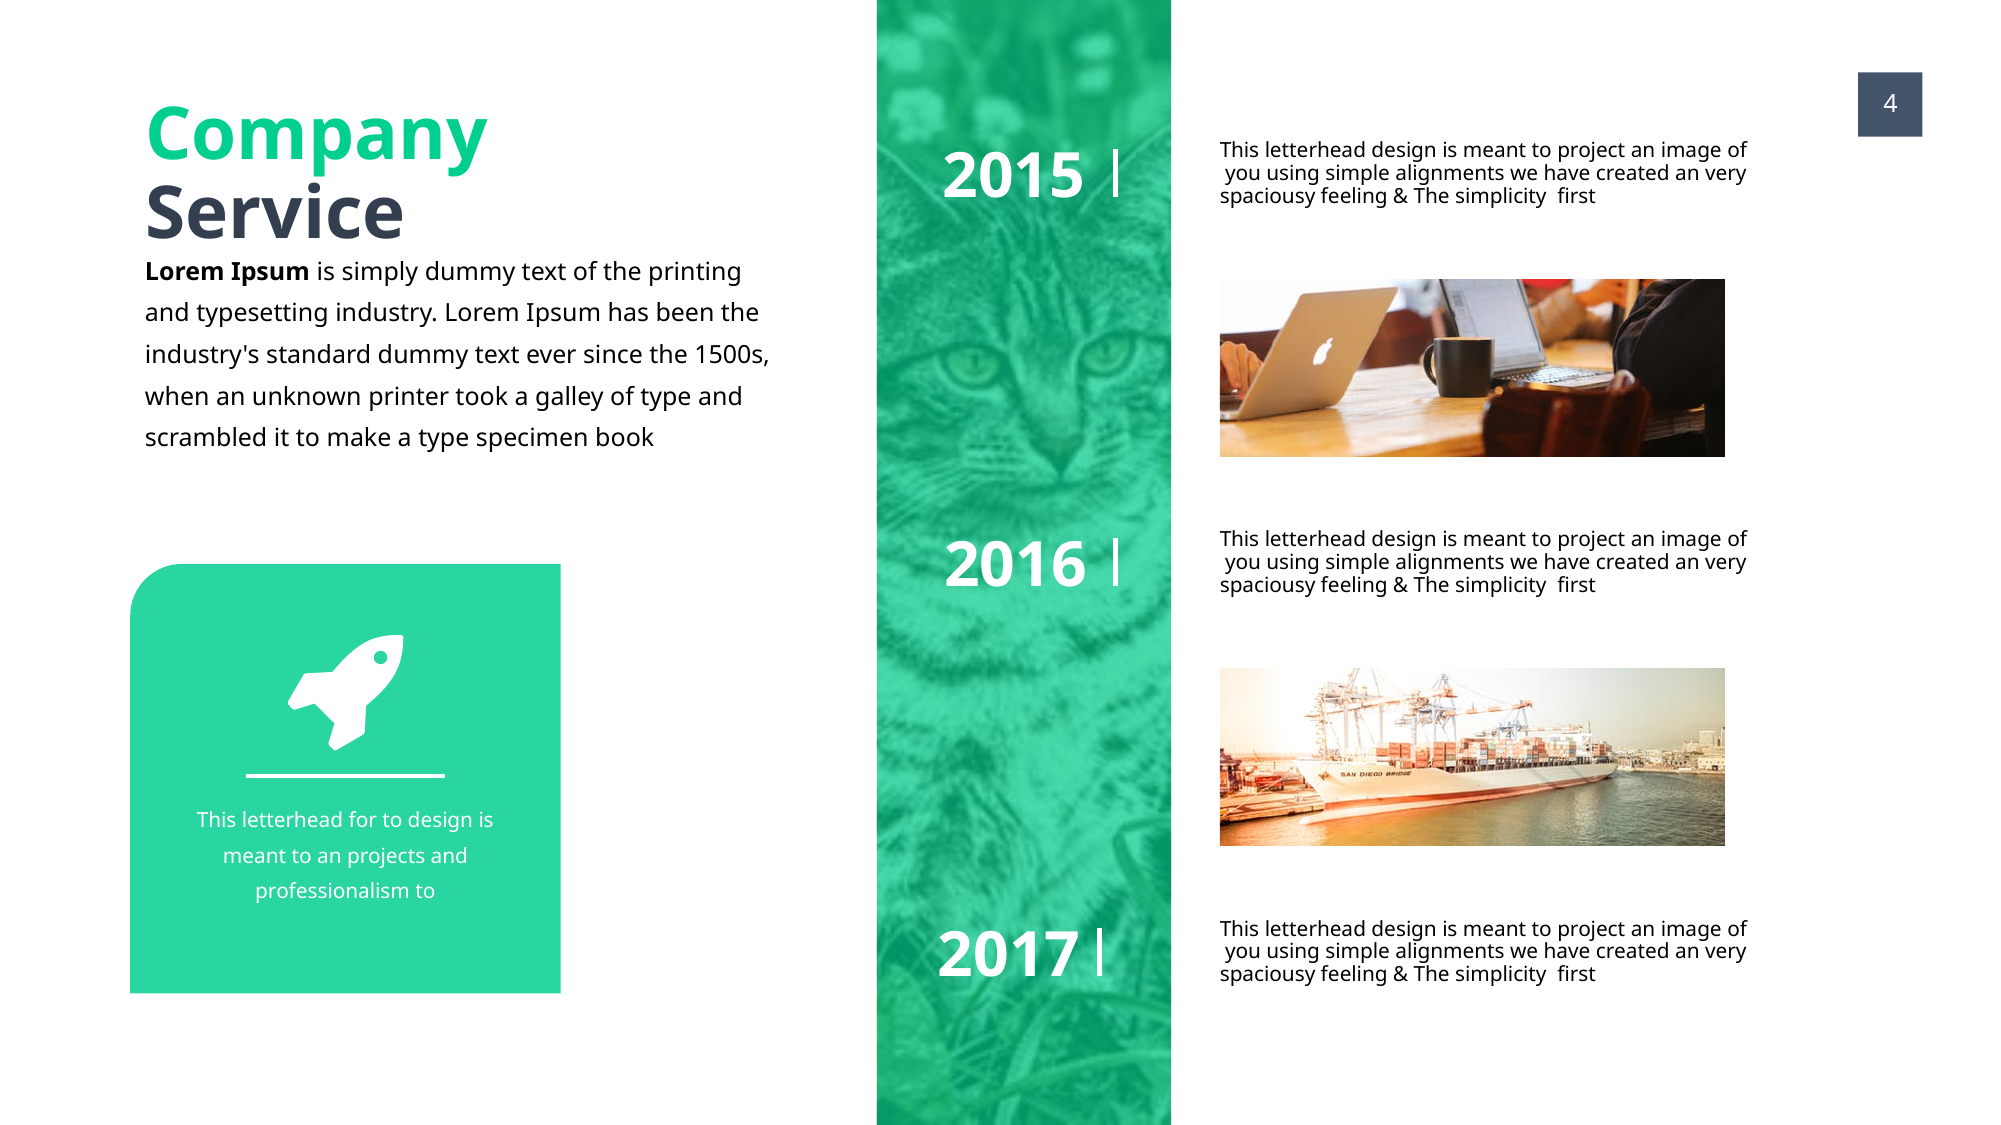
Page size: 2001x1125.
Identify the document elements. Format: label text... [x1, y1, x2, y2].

text_box This letterhead design is meant to project an image of you using simple alignments we have created an very spaciousy feeling & The simplicity first [1219, 905, 1797, 999]
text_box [916, 127, 1116, 219]
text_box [916, 517, 1116, 608]
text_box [130, 563, 561, 994]
text_box Lorem Ipsum is simply dummy text of the printing and typesetting industry. Lorem Ipsum has been the industry's standard dummy text ever since the 1500s, when an unknown printer took a galley of type and scrambled it to make a type specimen book [130, 236, 797, 460]
picture [1219, 279, 1725, 457]
picture [876, 0, 1172, 1125]
text_box This letterhead design is meant to project an image of you using simple alignments we have created an very spaciousy feeling & The simplicity first [1219, 126, 1797, 220]
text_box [916, 906, 1103, 998]
title Company Service [130, 73, 739, 236]
slide_number 4 [1854, 78, 1927, 130]
text_box This letterhead design is meant to project an image of you using simple alignments we have created an very spaciousy feeling & The simplicity first [1219, 515, 1797, 609]
picture [1219, 668, 1725, 846]
